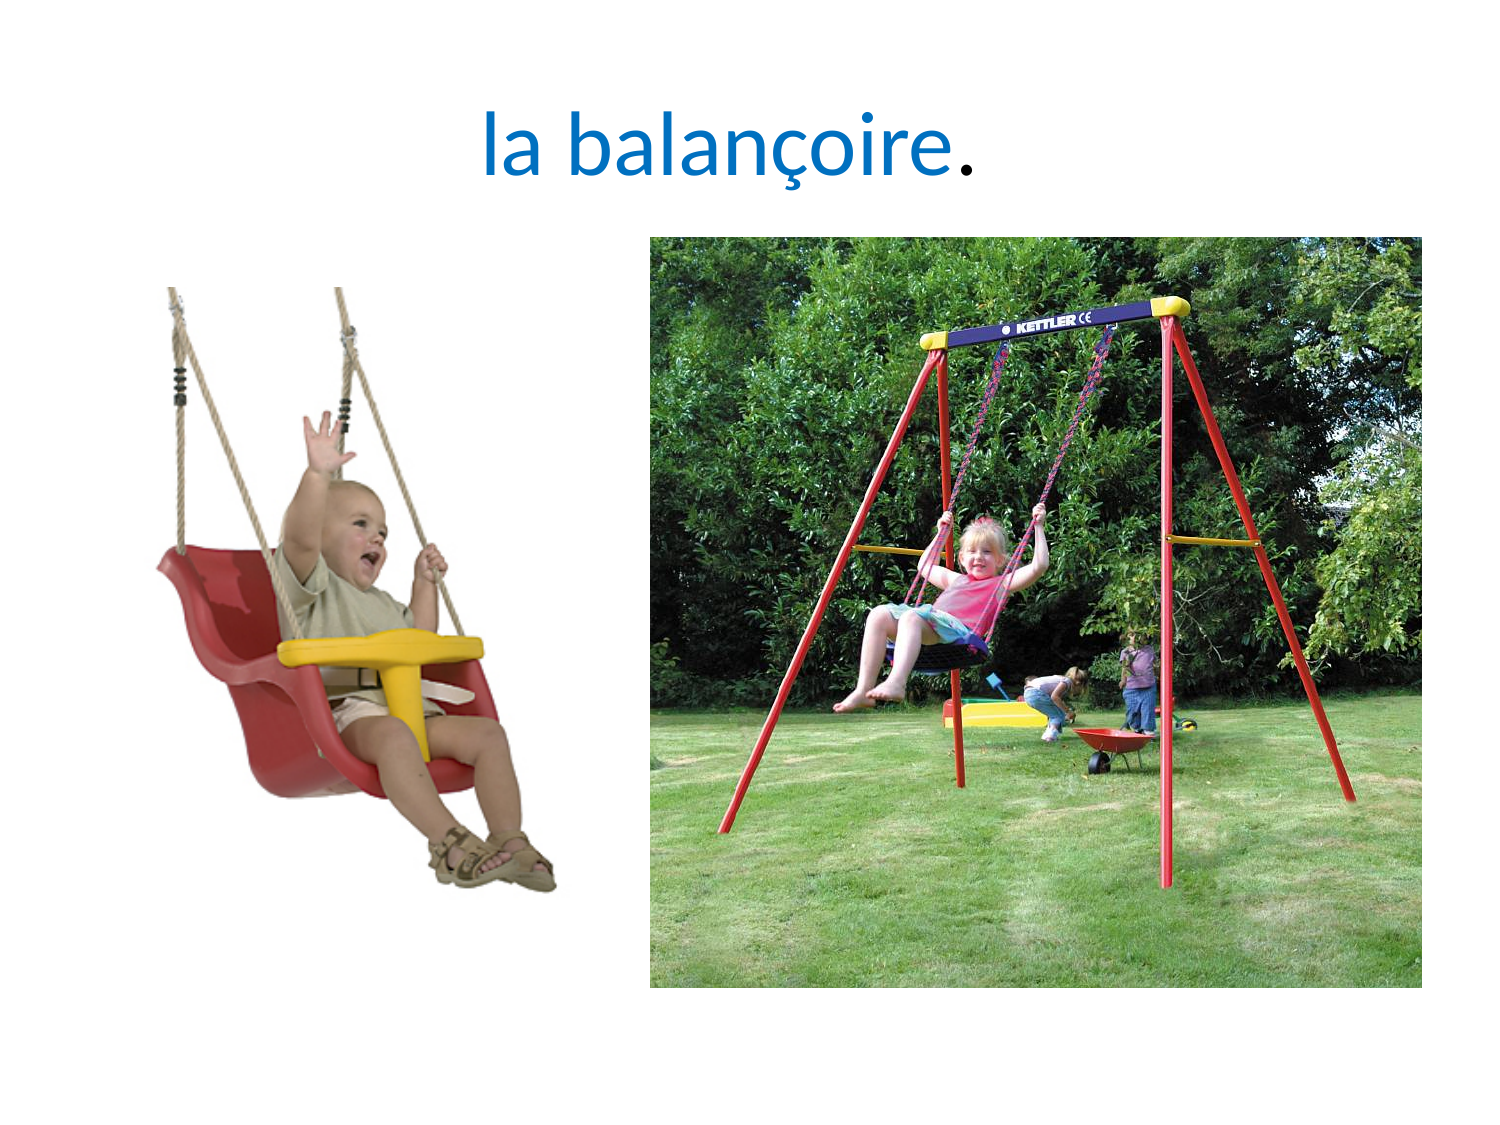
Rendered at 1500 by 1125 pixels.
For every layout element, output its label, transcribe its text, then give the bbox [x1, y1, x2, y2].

title la balançoire. [75, 45, 1425, 233]
picture [87, 287, 621, 910]
picture [649, 237, 1422, 988]
